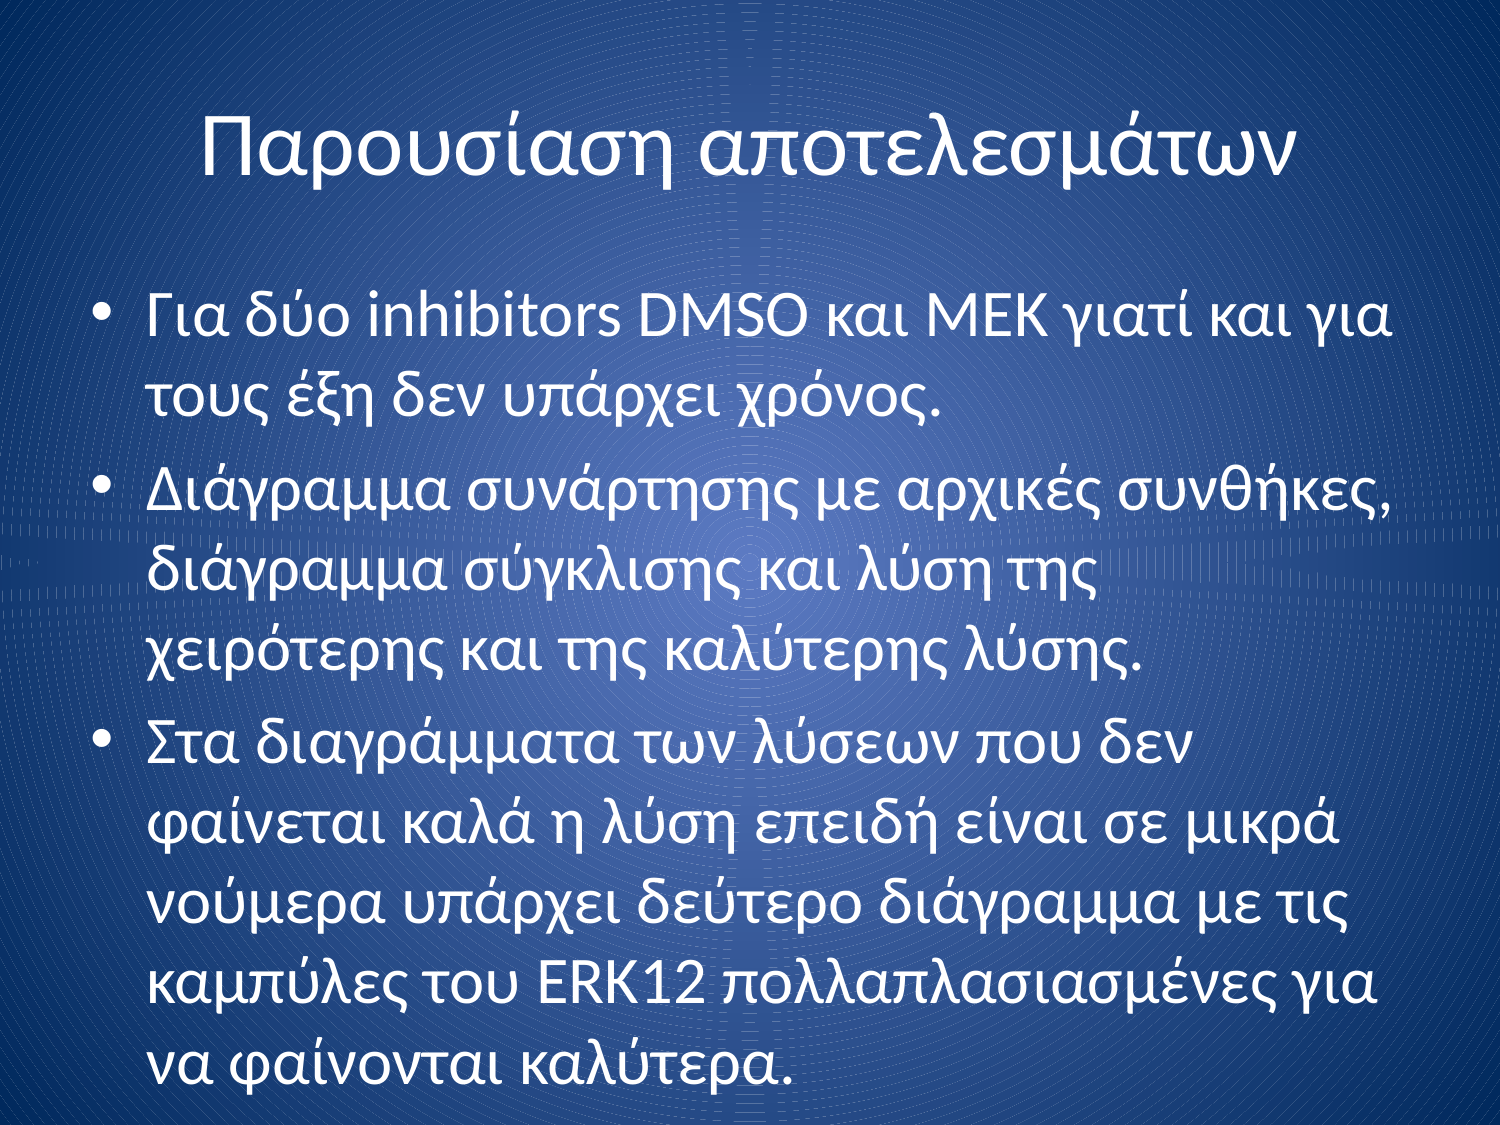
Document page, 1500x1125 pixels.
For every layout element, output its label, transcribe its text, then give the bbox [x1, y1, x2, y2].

title Παρουσίαση αποτελεσμάτων [75, 45, 1425, 233]
list Για δύο inhibitors DMSO και MEK γιατί και για τους έξη δεν υπάρχει χρόνος. Διάγραμμα συνάρτησης με αρχικές συνθήκες, διάγραμμα σύγκλισης και λύση της χειρότερης και της καλύτερης λύσης. Στα διαγράμματα των λύσεων που δεν φαίνεται καλά η λύση επειδή είναι σε μικρά νούμερα υπάρχει δεύτερο διάγραμμα με τις καμπύλες του ERK12 πολλαπλασιασμένες για να φαίνονται καλύτερα. [75, 262, 1425, 1125]
